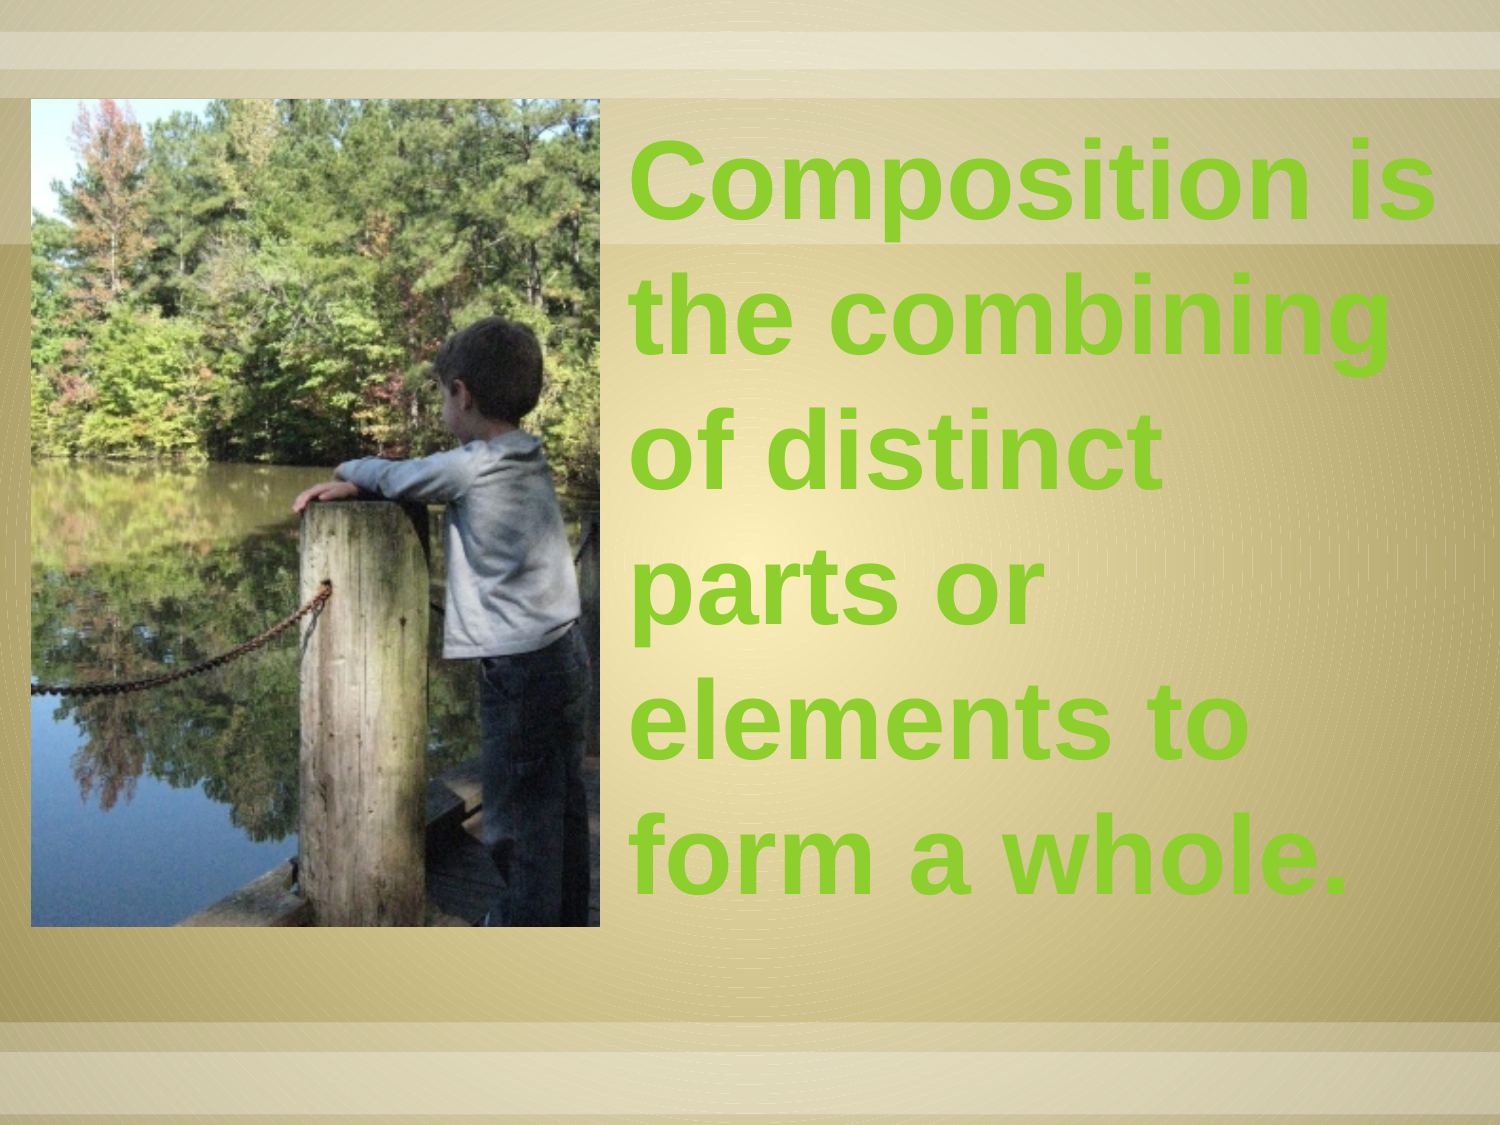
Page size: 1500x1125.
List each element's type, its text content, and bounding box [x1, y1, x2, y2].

picture [0, 0, 1500, 1125]
text_box Composition is the combining of distinct parts or elements to form a whole. [613, 99, 1463, 925]
